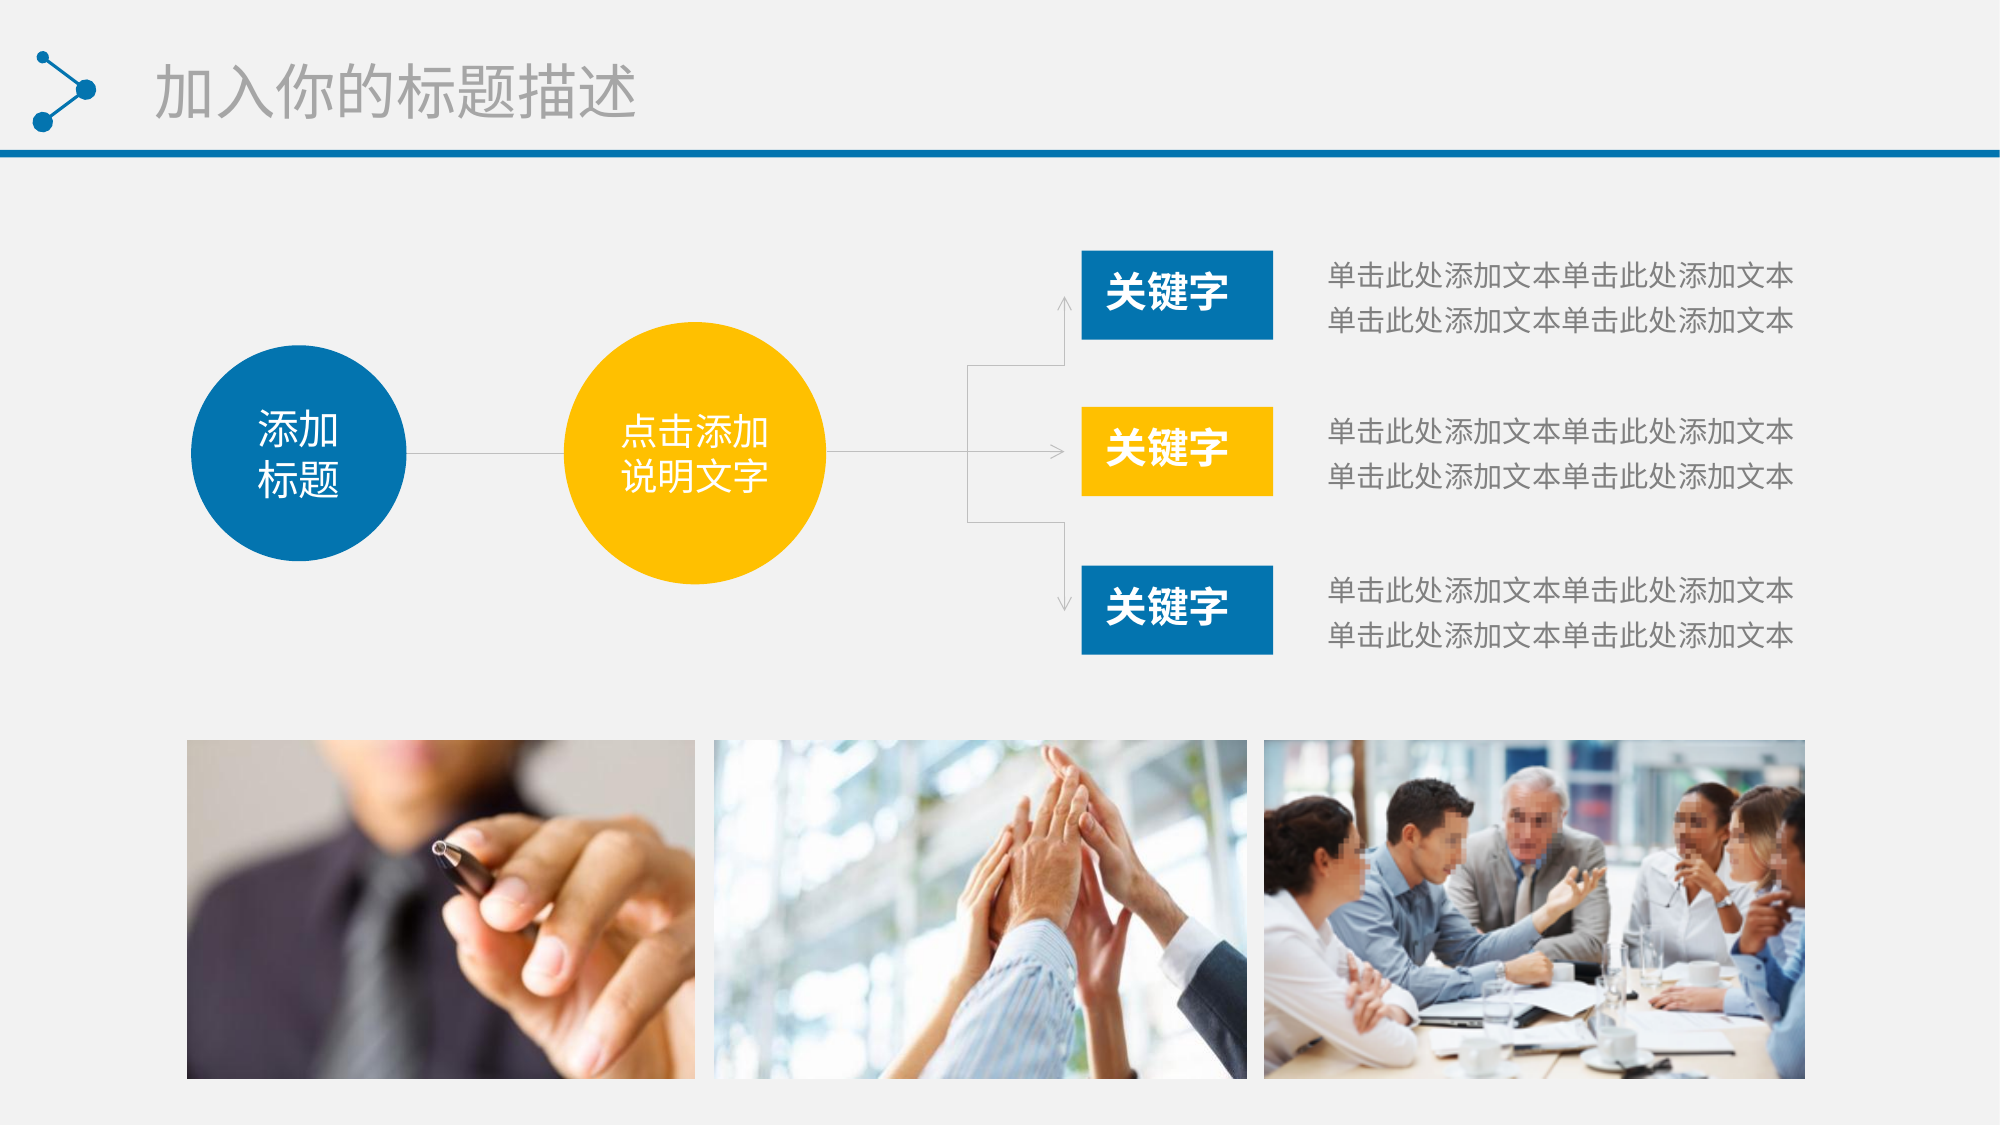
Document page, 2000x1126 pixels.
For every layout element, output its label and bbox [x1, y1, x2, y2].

text_box [187, 240, 1907, 1079]
text_box [0, 46, 2000, 158]
